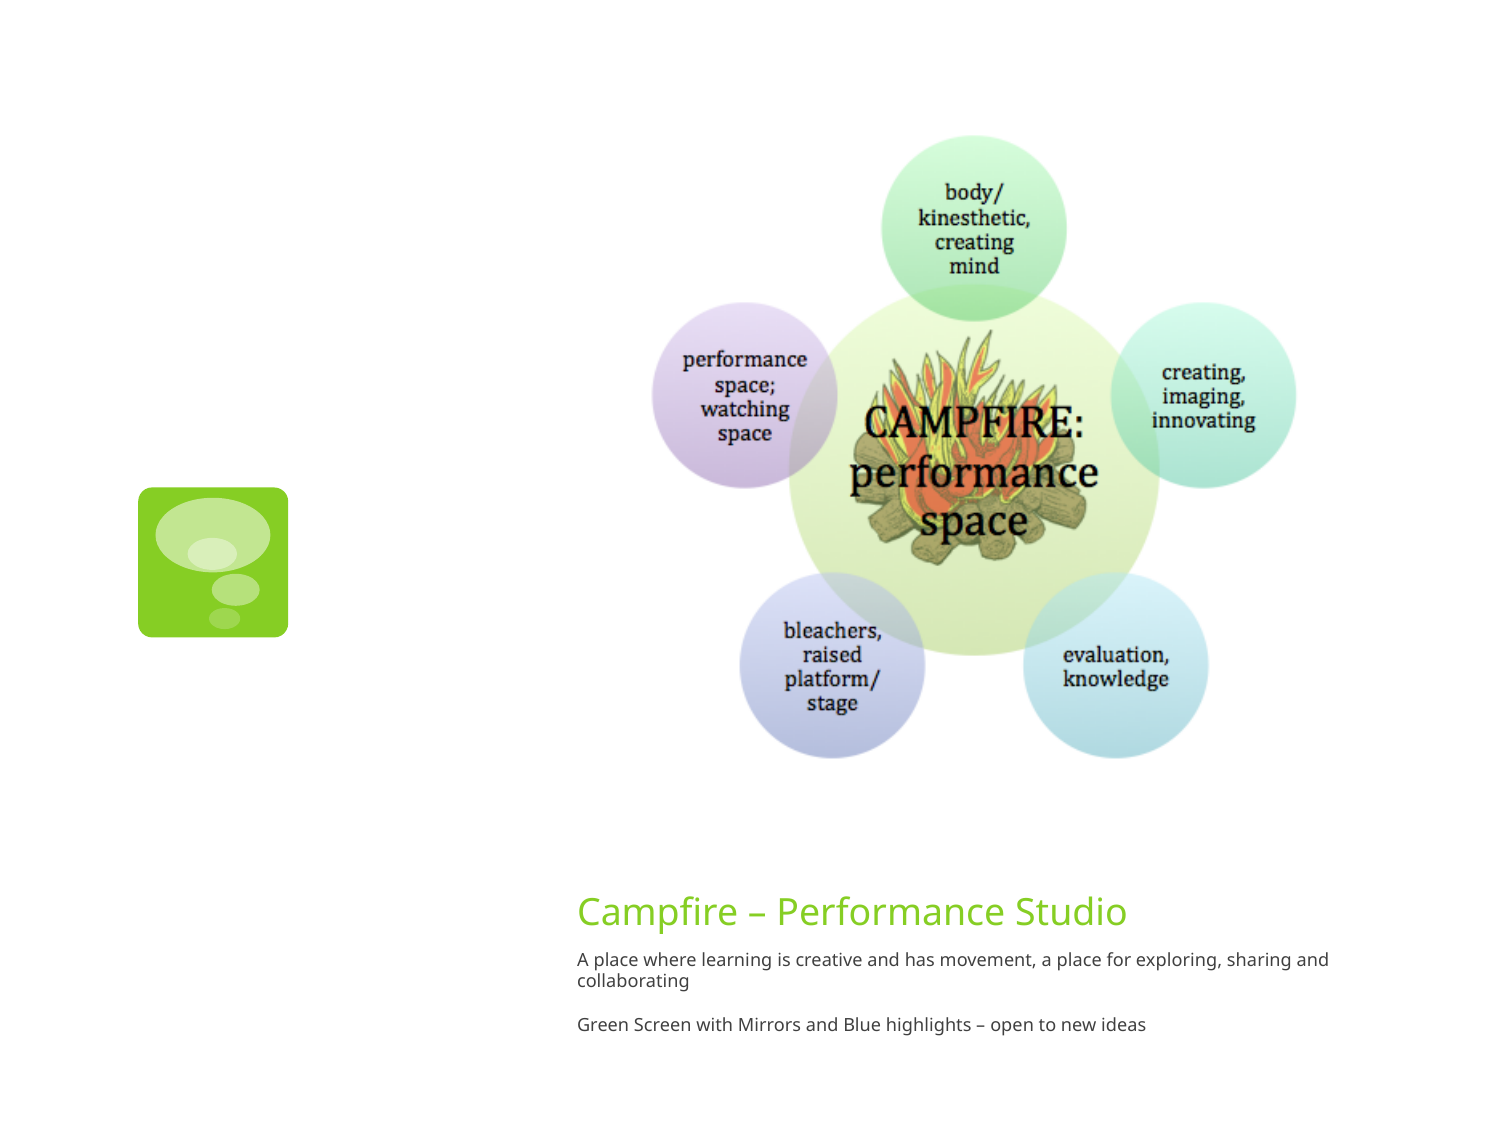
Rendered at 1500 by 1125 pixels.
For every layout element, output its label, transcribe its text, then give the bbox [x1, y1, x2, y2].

title Campfire – Performance Studio [562, 831, 1370, 940]
list A place where learning is creative and has movement, a place for exploring, sharing and collaborating Green Screen with Mirrors and Blue highlights – open to new ideas [562, 940, 1370, 1044]
picture [561, 73, 1371, 831]
